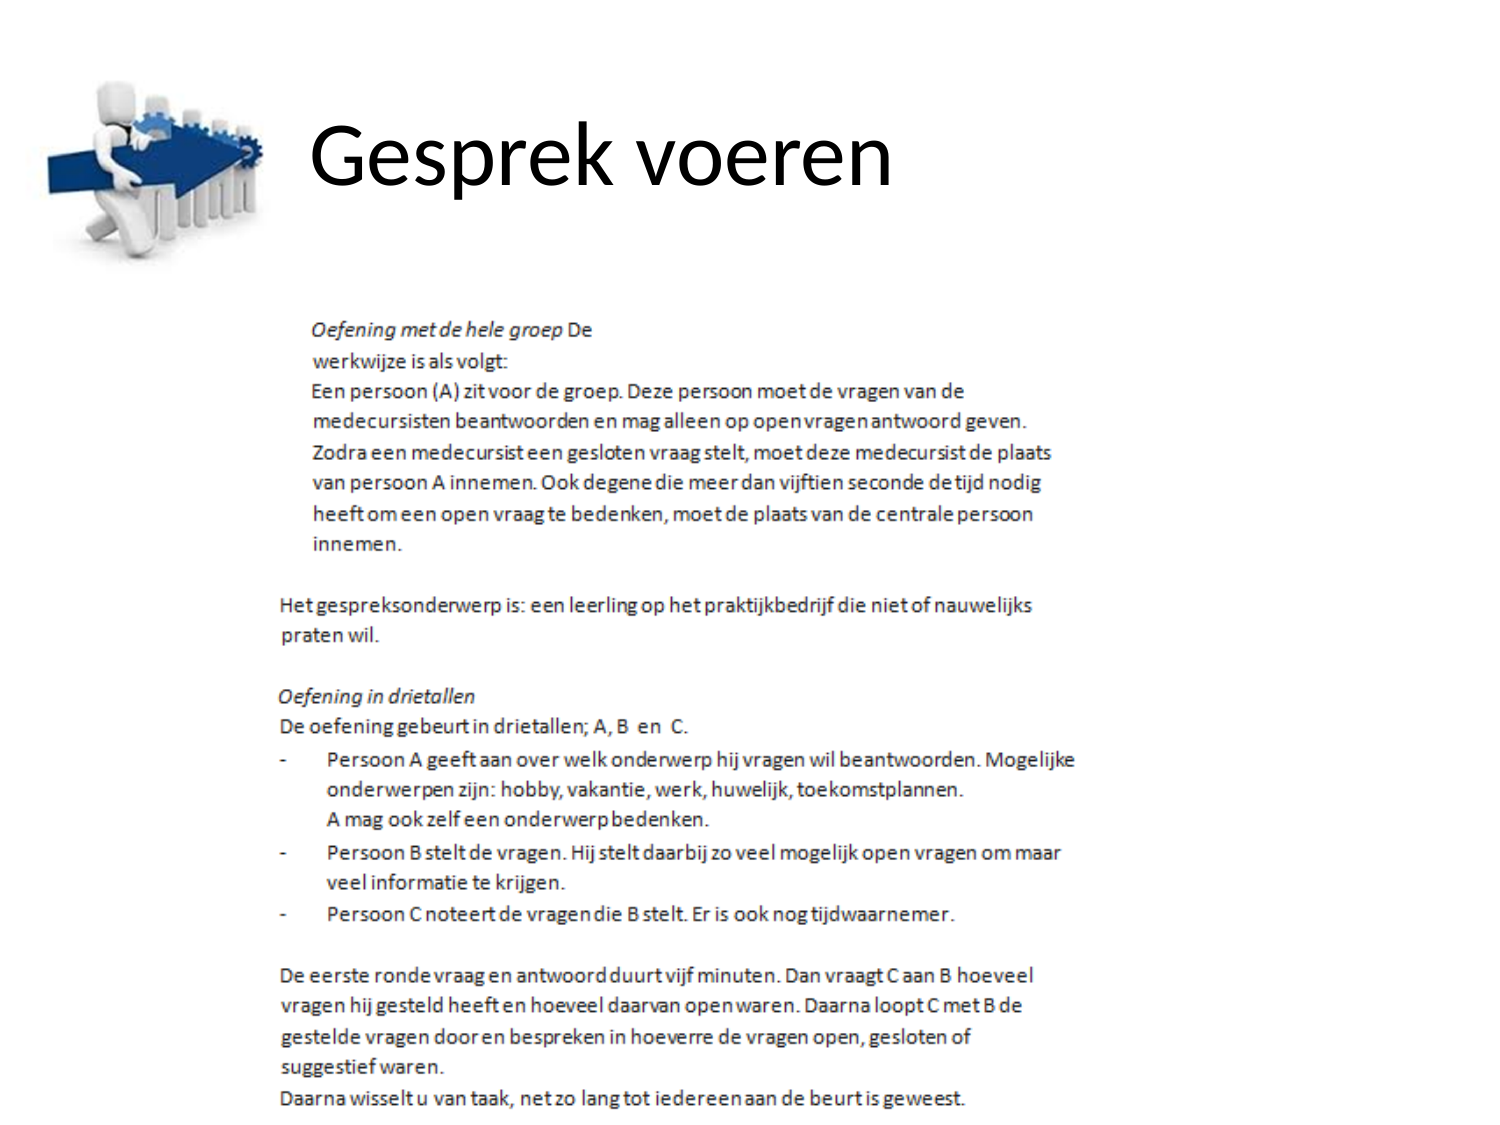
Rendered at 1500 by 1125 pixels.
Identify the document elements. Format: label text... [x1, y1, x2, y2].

picture [0, 67, 310, 282]
title Gesprek voeren [289, 54, 916, 244]
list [206, 302, 1158, 1125]
